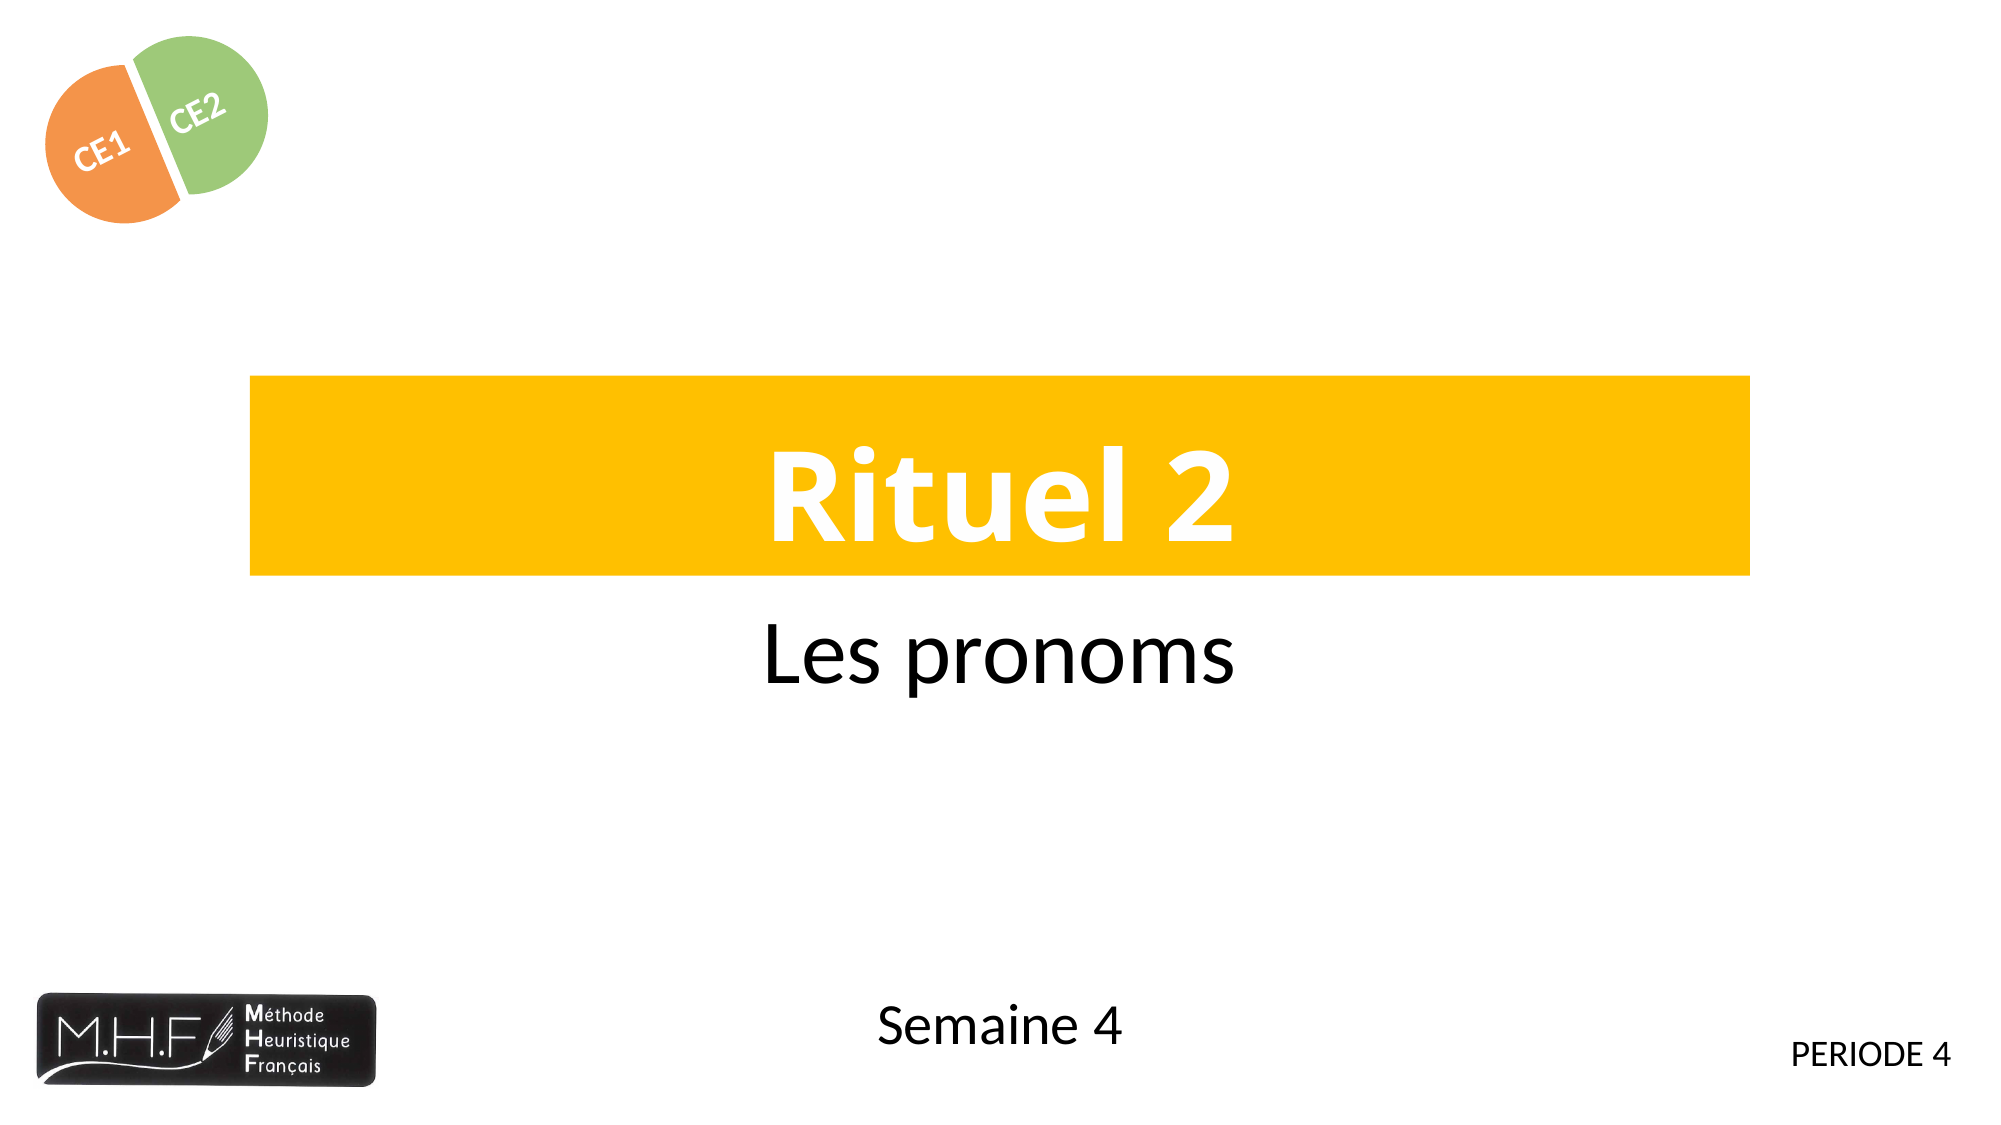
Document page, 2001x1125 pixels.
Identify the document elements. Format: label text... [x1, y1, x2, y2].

text_box Semaine 4 [249, 987, 1750, 1118]
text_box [45, 35, 269, 224]
subtitle Les pronoms [249, 597, 1750, 869]
picture [33, 990, 379, 1089]
title Rituel 2 [249, 375, 1750, 576]
text_box PERIODE 4 [1750, 1021, 1967, 1082]
